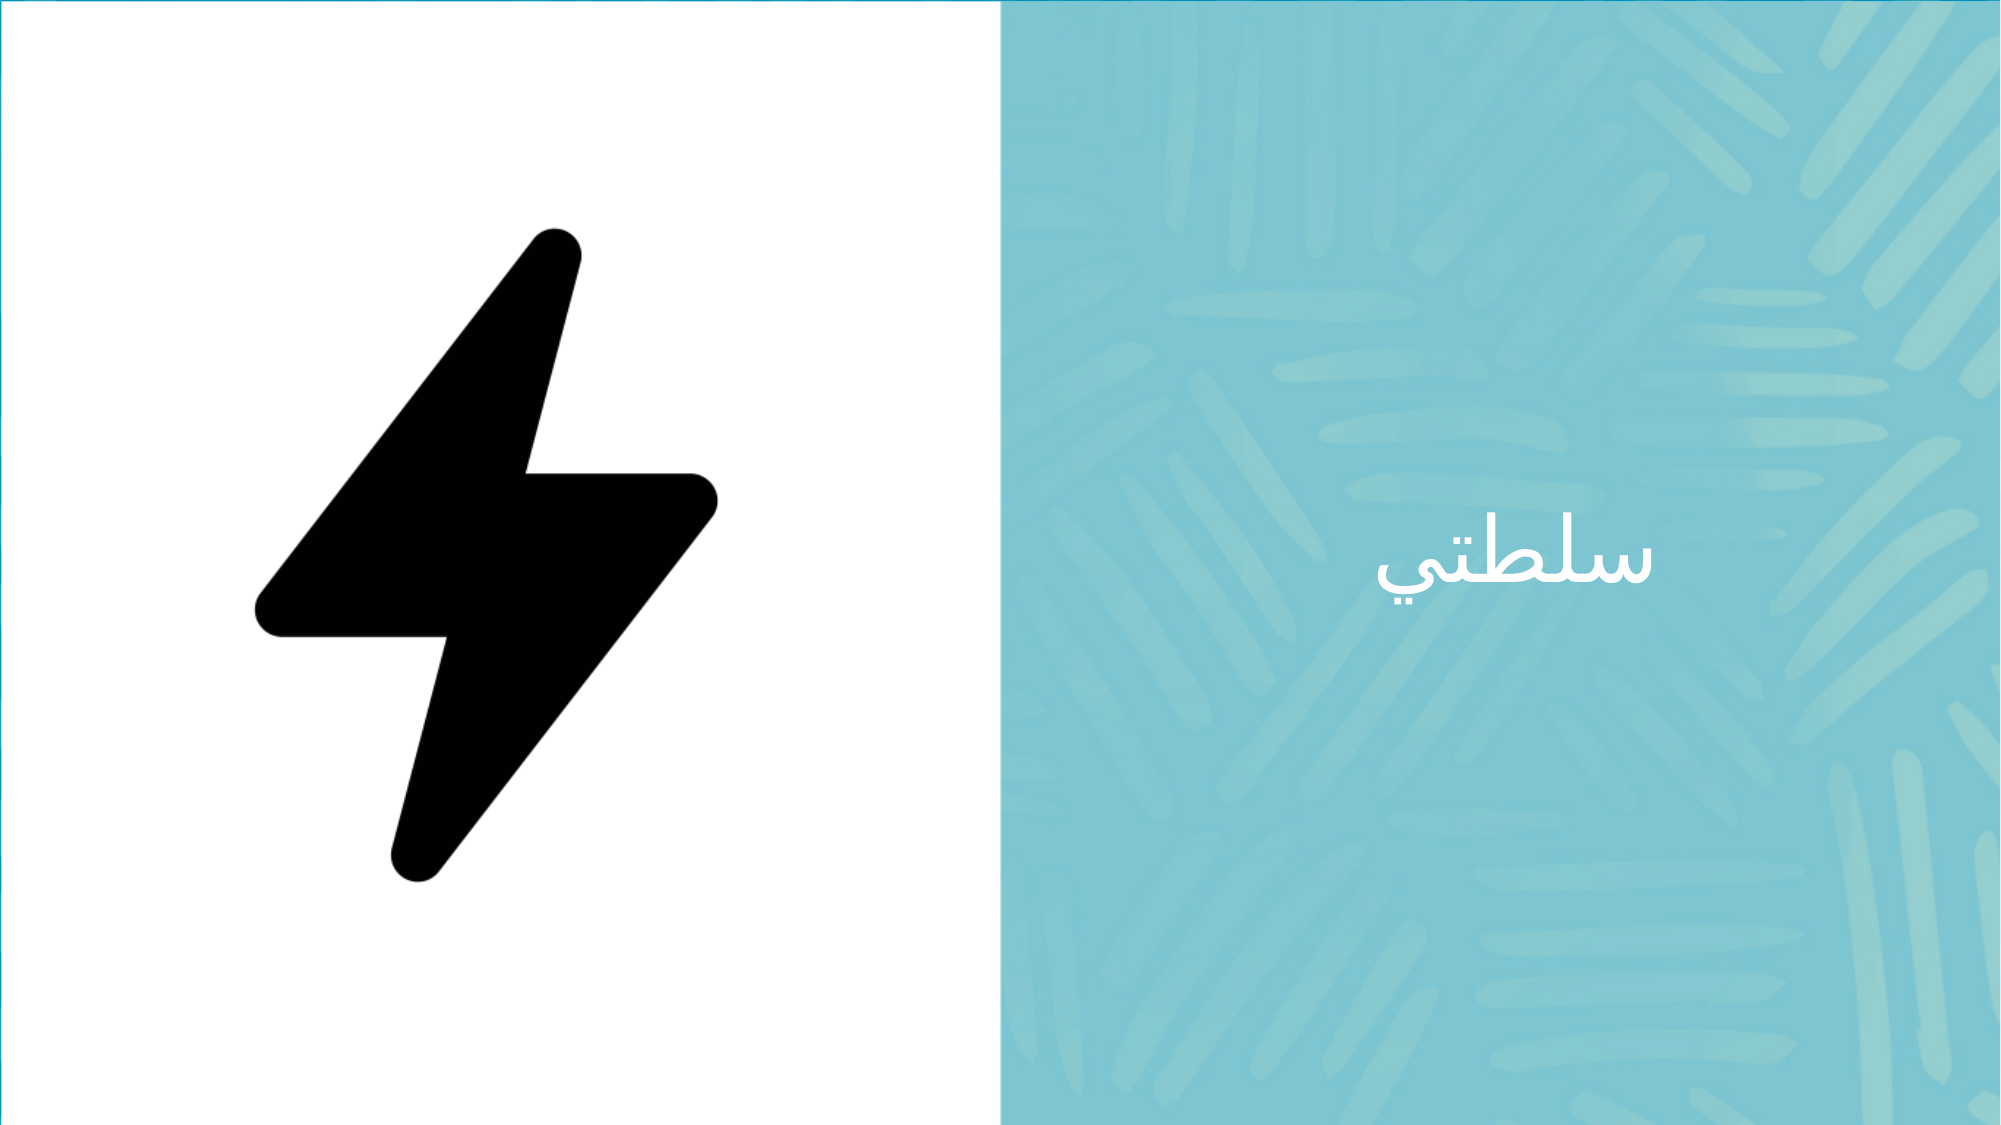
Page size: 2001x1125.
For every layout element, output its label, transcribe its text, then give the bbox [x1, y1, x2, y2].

picture [2, 0, 2001, 1125]
title سلطتي [1125, 429, 1908, 683]
